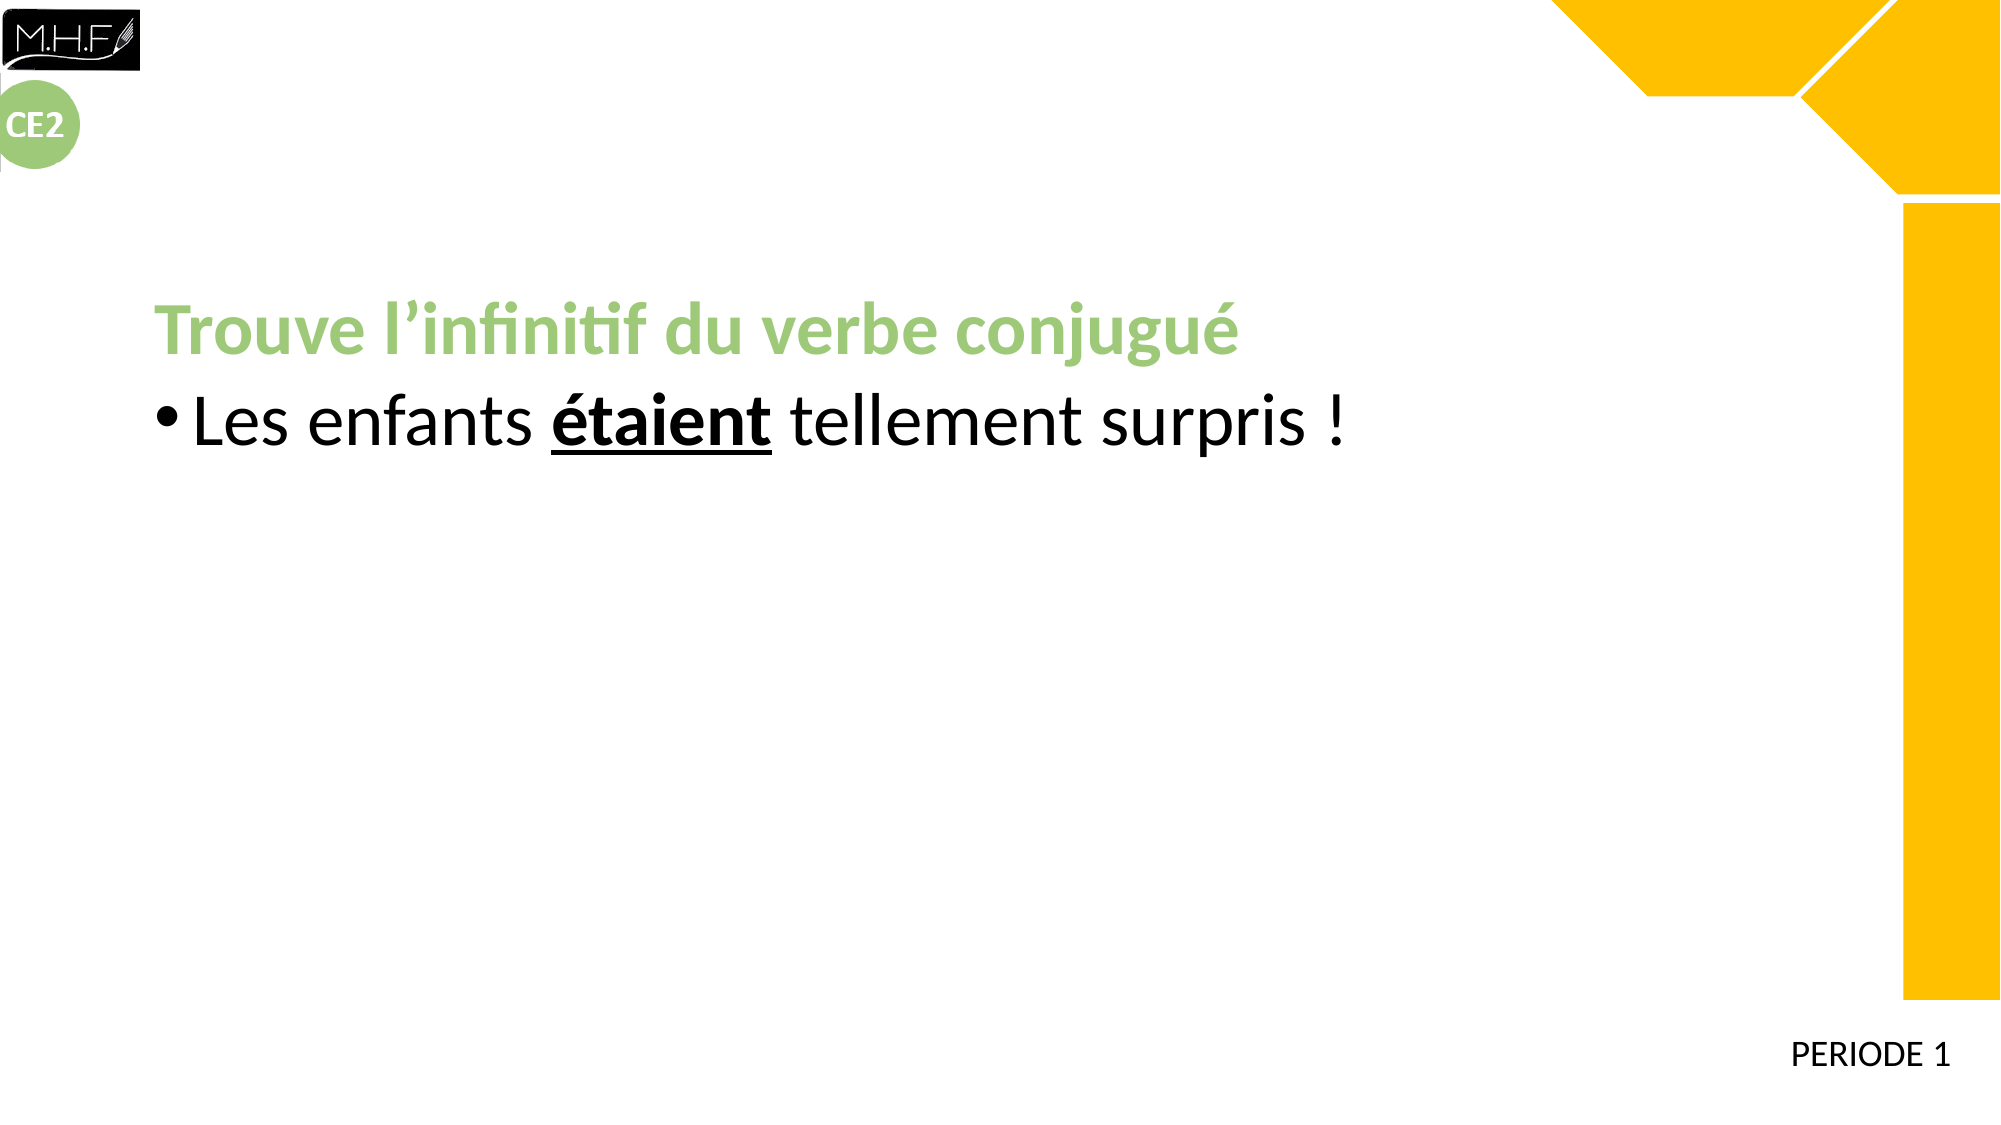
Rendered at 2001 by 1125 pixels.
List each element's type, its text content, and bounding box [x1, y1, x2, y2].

picture [0, 7, 140, 172]
text_box Trouve l’infinitif du verbe conjugué Les enfants étaient tellement surpris ! [139, 282, 1865, 996]
text_box [1799, 0, 2000, 196]
text_box PERIODE 1 [1362, 1021, 1967, 1082]
text_box [1902, 202, 2000, 1001]
text_box [1549, 0, 1892, 98]
